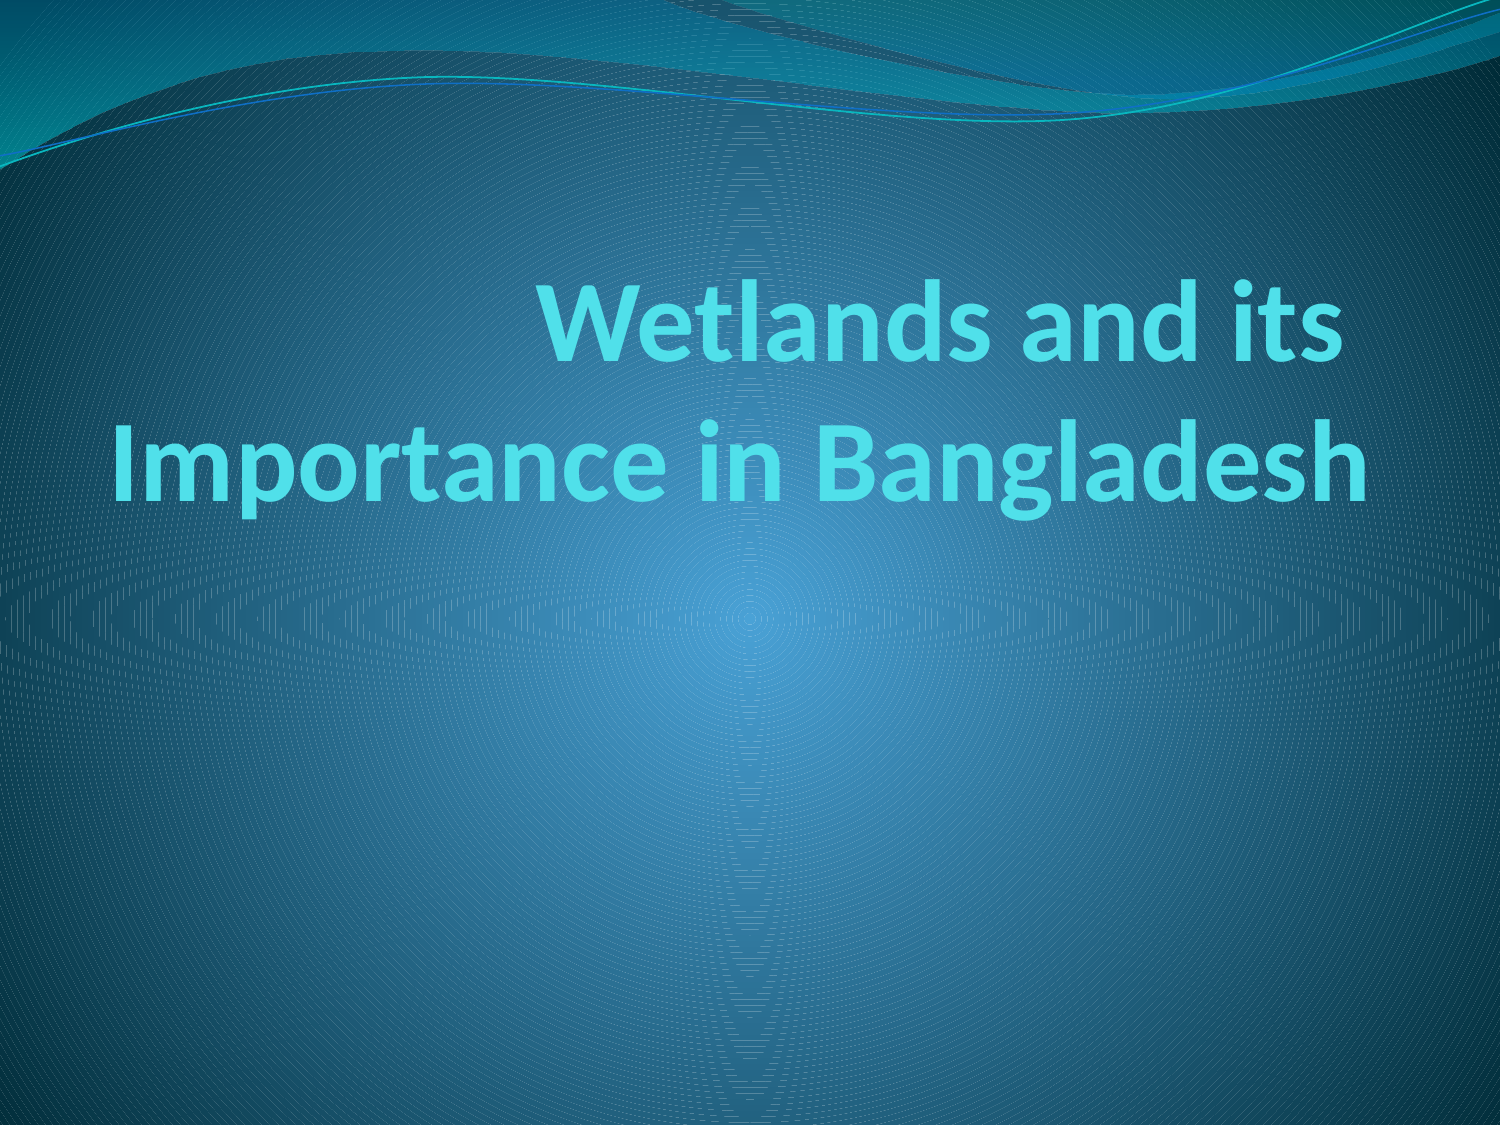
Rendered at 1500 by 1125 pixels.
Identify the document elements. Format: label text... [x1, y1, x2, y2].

title Wetlands and its Importance in Bangladesh [87, 224, 1376, 525]
